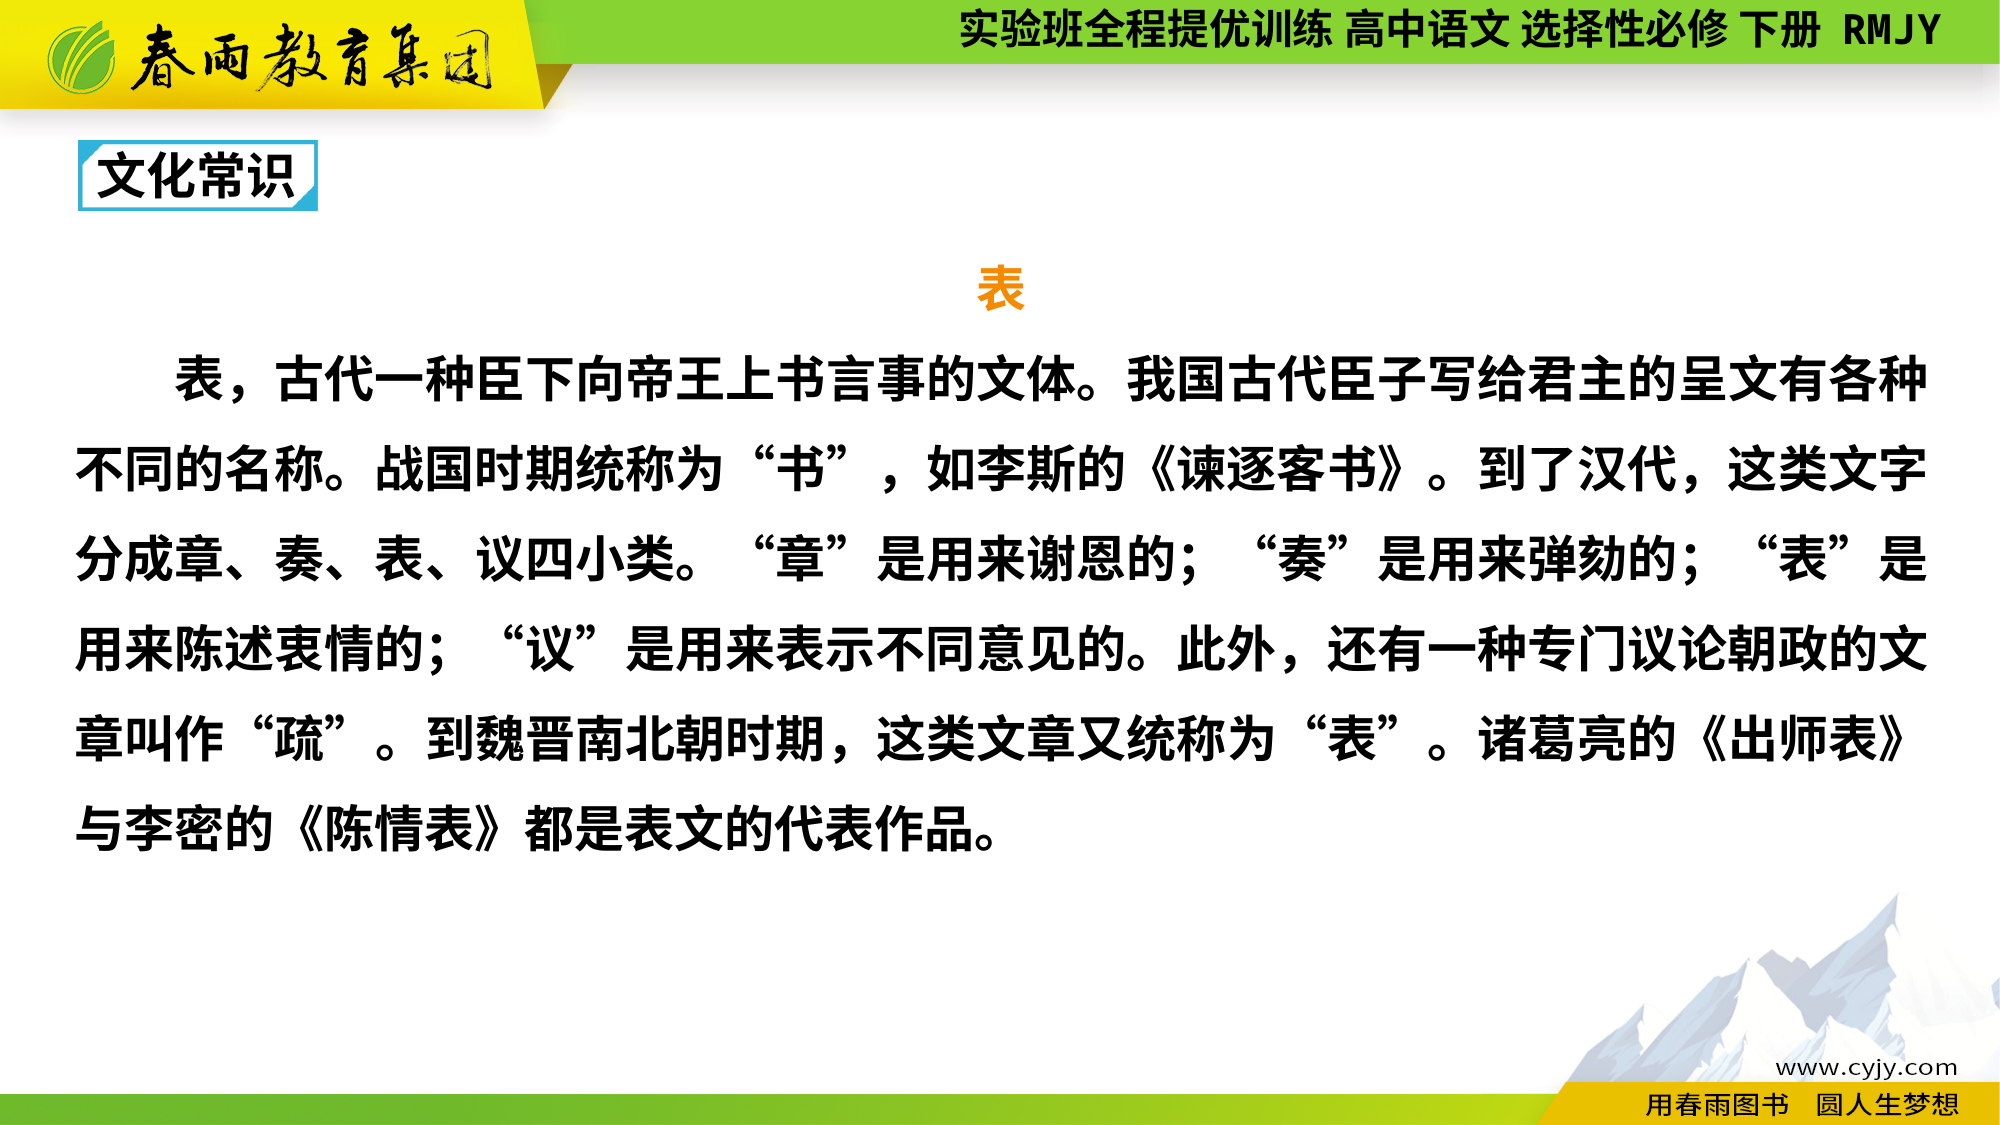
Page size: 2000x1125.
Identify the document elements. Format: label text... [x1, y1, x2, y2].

picture [0, 0, 2000, 1125]
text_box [78, 136, 319, 214]
list 表 表，古代一种臣下向帝王上书言事的文体。我国古代臣子写给君主的呈文有各种不同的名称。战国时期统称为“书”，如李斯的《谏逐客书》。到了汉代，这类文字分成章、奏、表、议四小类。“章”是用来谢恩的；“奏”是用来弹劾的；“表”是用来陈述衷情的；“议”是用来表示不同意见的。此外，还有一种专门议论朝政的文章叫作“疏”。到魏晋南北朝时期，这类文章又统称为“表”。诸葛亮的《出师表》与李密的《陈情表》都是表文的代表作品。 [59, 219, 1944, 872]
